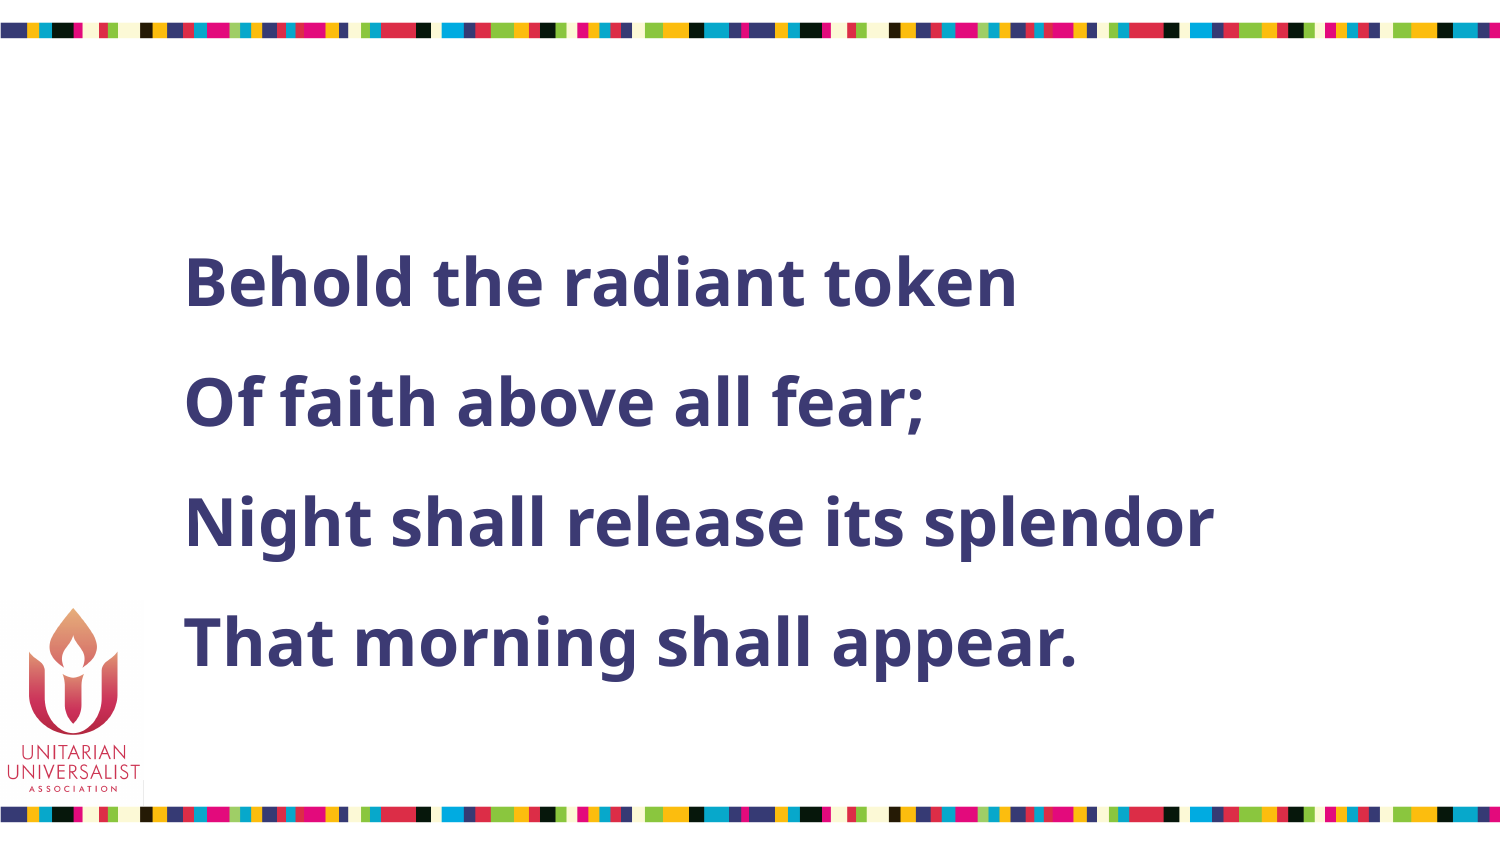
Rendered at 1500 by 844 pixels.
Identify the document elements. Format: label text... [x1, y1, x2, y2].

text_box Behold the radiant token Of faith above all fear; Night shall release its splendor That morning shall appear. [168, 184, 1421, 695]
picture [0, 22, 1500, 40]
picture [0, 600, 1500, 824]
